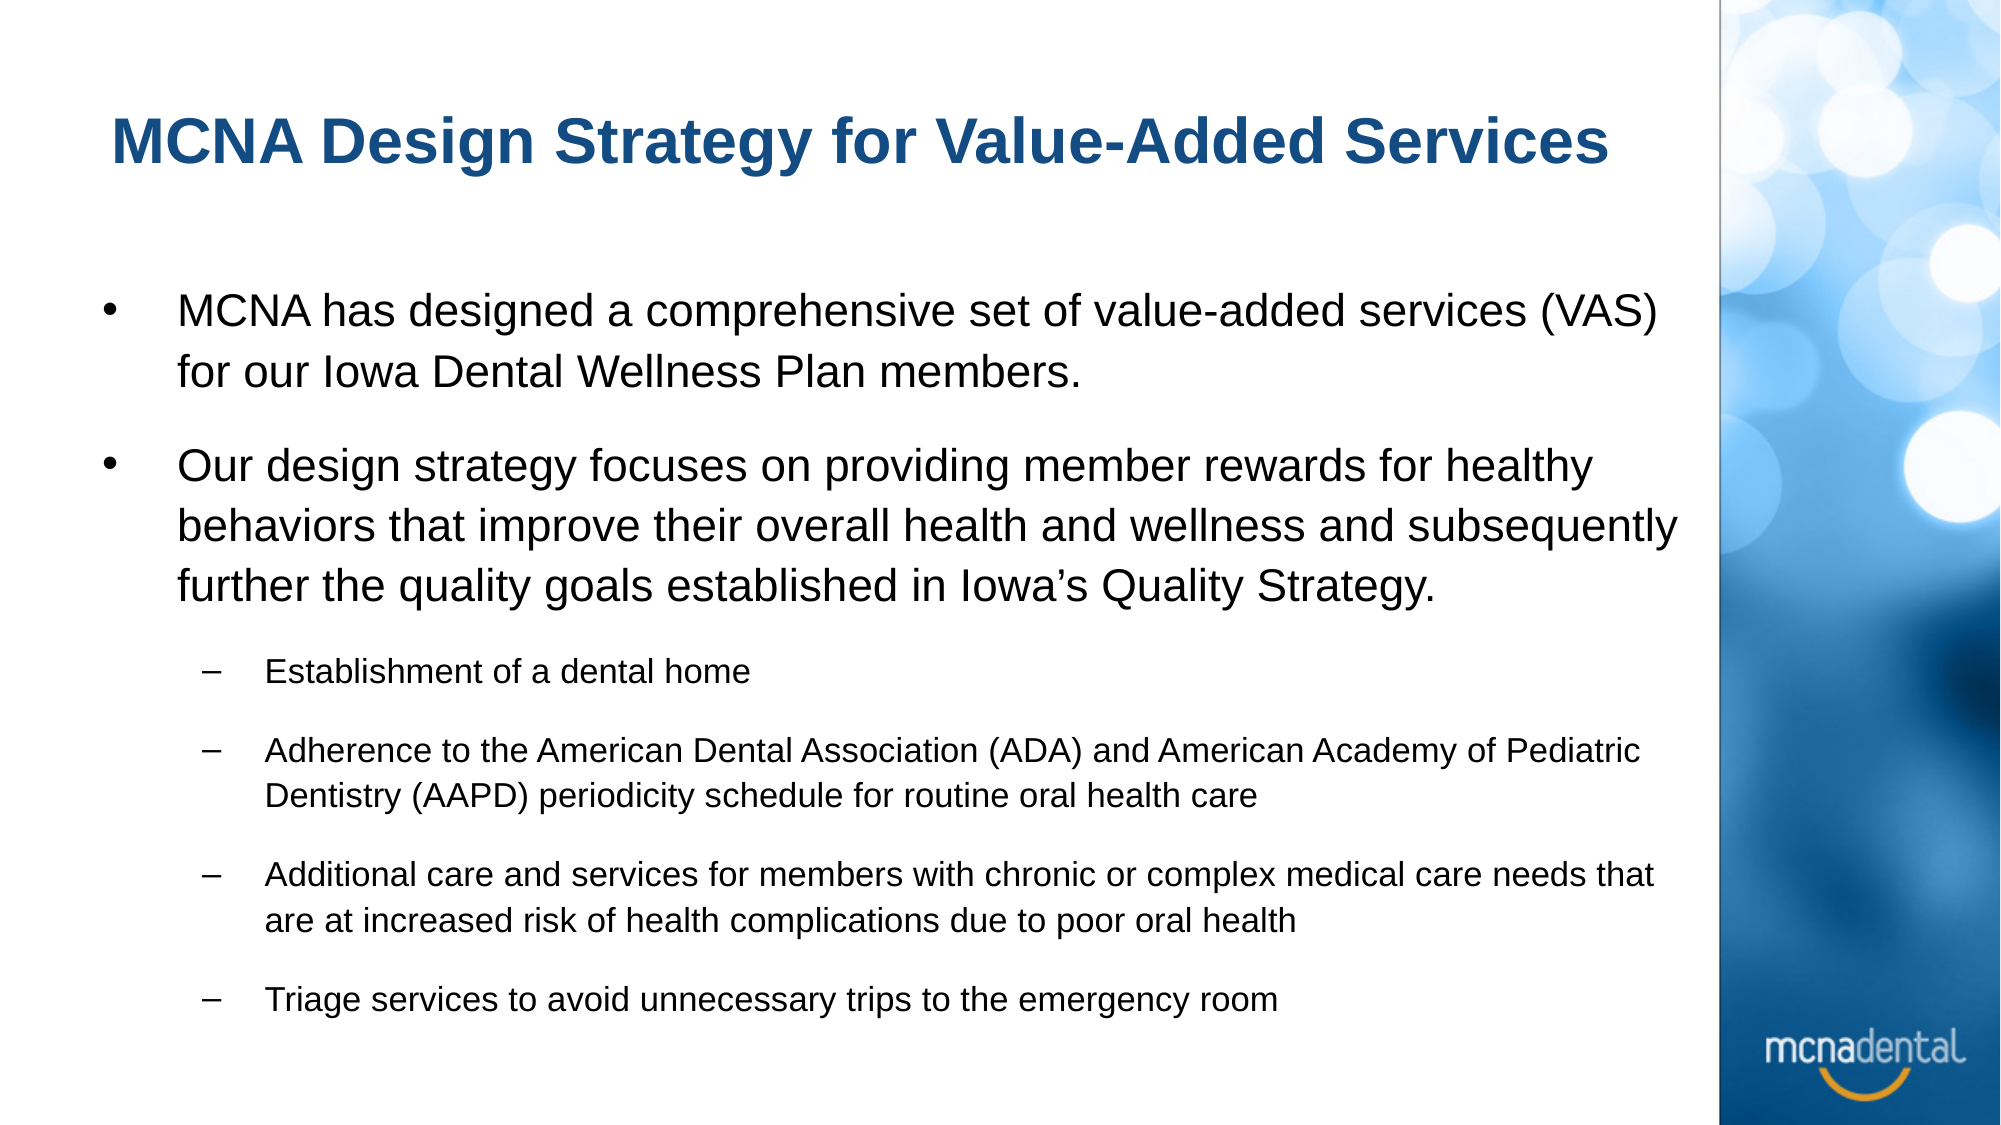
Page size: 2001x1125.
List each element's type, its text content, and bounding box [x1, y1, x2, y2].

picture [0, 0, 2001, 1125]
list MCNA has designed a comprehensive set of value-added services (VAS) for our Iowa Dental Wellness Plan members. Our design strategy focuses on providing member rewards for healthy behaviors that improve their overall health and wellness and subsequently further the quality goals established in Iowa’s Quality Strategy. Establishment of a dental home Adherence to the American Dental Association (ADA) and American Academy of Pediatric Dentistry (AAPD) periodicity schedule for routine oral health care Additional care and services for members with chronic or complex medical care needs that are at increased risk of health complications due to poor oral health Triage services to avoid unnecessary trips to the emergency room [87, 267, 1712, 1033]
title MCNA Design Strategy for Value-Added Services [87, 53, 1637, 222]
